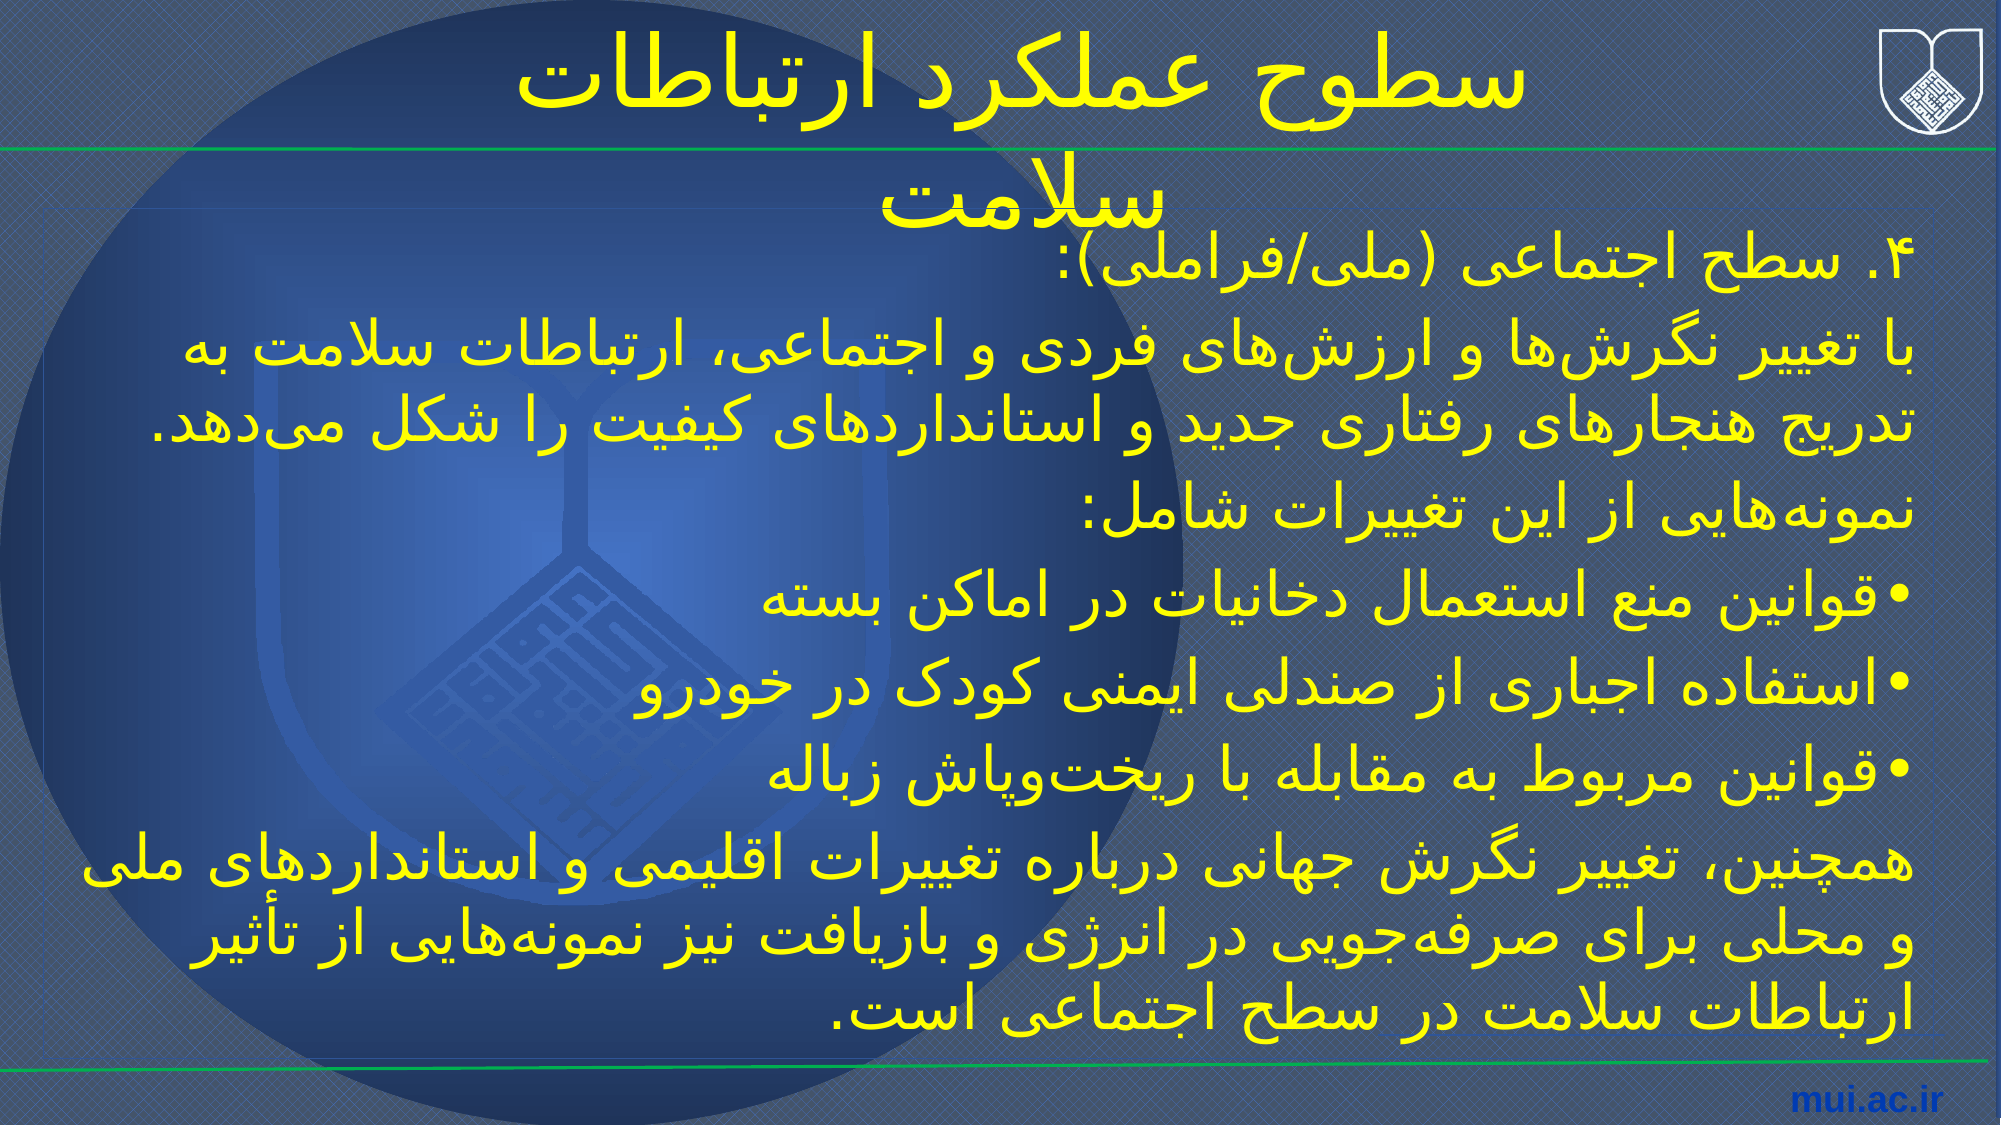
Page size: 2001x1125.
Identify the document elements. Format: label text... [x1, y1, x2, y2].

picture [1874, 0, 1988, 138]
text_box سطوح عملکرد ارتباطات سلامت [456, 0, 1591, 117]
list ۴. سطح اجتماعی (ملی/فراملی): با تغییر نگرش‌ها و ارزش‌های فردی و اجتماعی، ارتباطات سلامت به تدریج هنجارهای رفتاری جدید و استانداردهای کیفیت را شکل می‌دهد. نمونه‌هایی از این تغییرات شامل: • قوانین منع استعمال دخانیات در اماکن بسته • استفاده اجباری از صندلی ایمنی کودک در خودرو • قوانین مربوط به مقابله با ریخت‌وپاش زباله همچنین، تغییر نگرش جهانی درباره تغییرات اقلیمی و استانداردهای ملی و محلی برای صرفه‌جویی در انرژی و بازیافت نیز نمونه‌هایی از تأثیر ارتباطات سلامت در سطح اجتماعی است. [43, 208, 1934, 1059]
